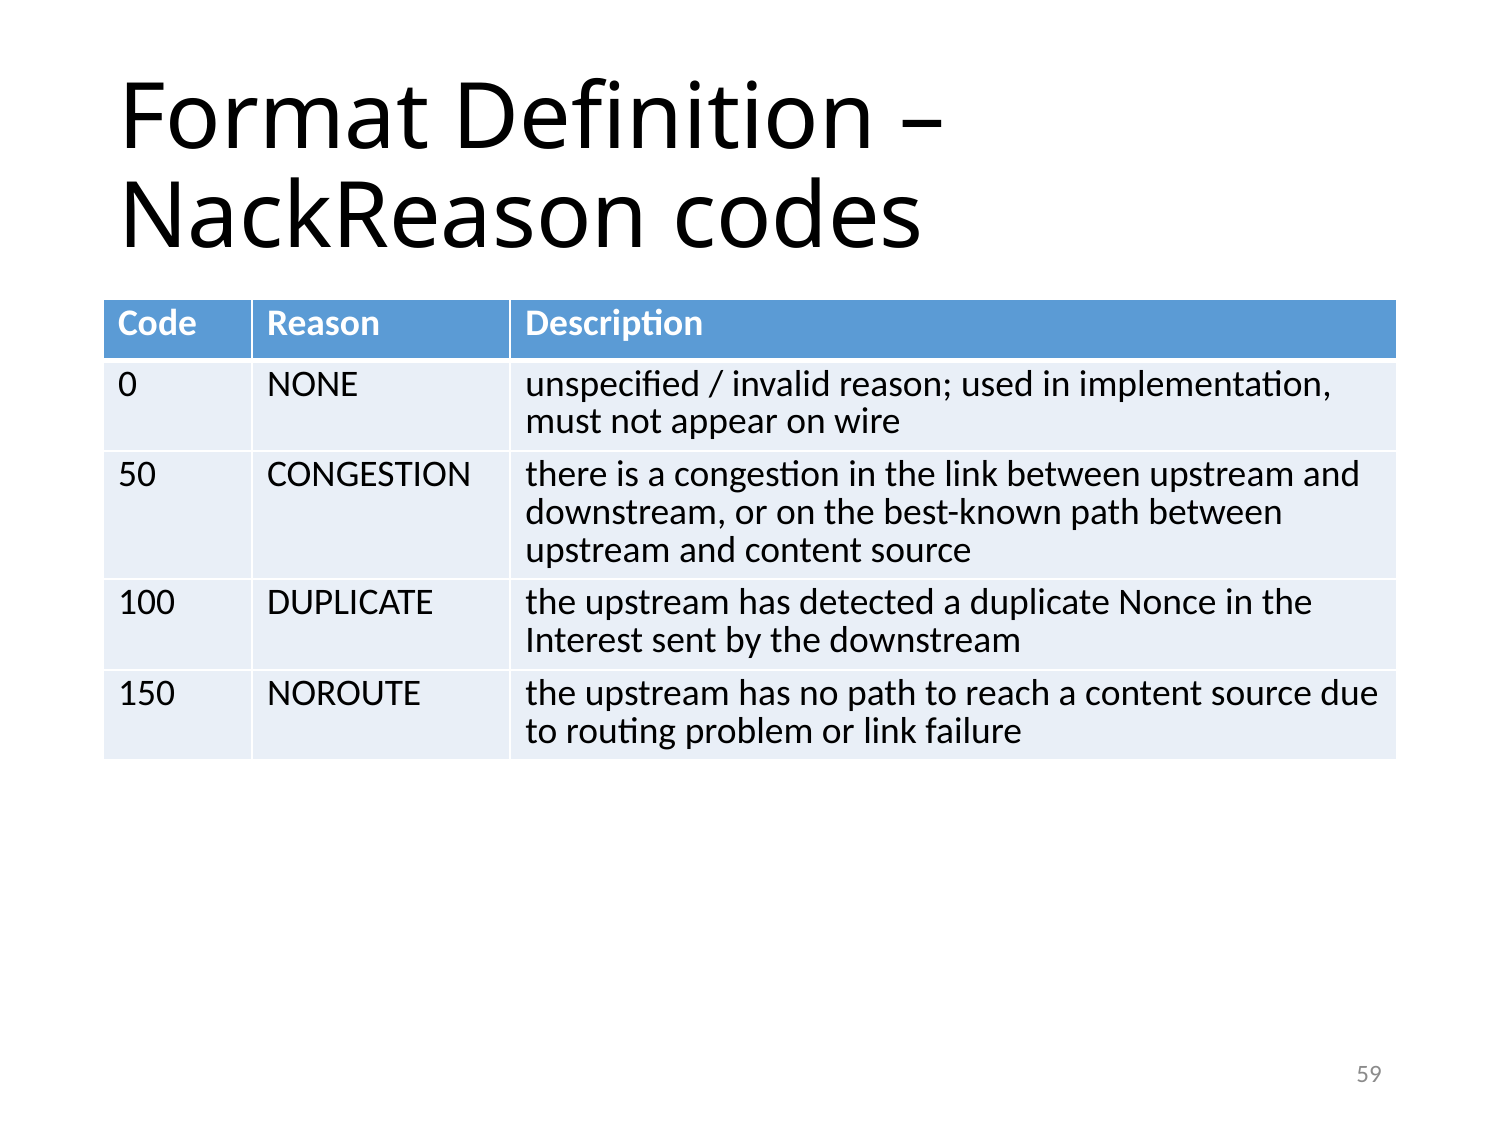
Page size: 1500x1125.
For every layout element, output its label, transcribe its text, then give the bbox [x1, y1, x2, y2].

table_cell 100 [104, 580, 251, 669]
table_header Code [104, 300, 251, 358]
table_cell NONE [253, 363, 509, 450]
table_cell DUPLICATE [253, 580, 509, 669]
table_cell 50 [104, 452, 251, 578]
table_cell the upstream has no path to reach a content source due to routing problem or link failure [511, 671, 1396, 759]
table_cell the upstream has detected a duplicate Nonce in the Interest sent by the downstream [511, 580, 1396, 669]
table_header Description [511, 300, 1396, 358]
table_cell CONGESTION [253, 452, 509, 578]
table_cell NOROUTE [253, 671, 509, 759]
table_cell 0 [104, 363, 251, 450]
title Format Definition – NackReason codes [103, 59, 1397, 278]
table_cell there is a congestion in the link between upstream and downstream, or on the best-known path between upstream and content source [511, 452, 1396, 578]
table_cell unspecified / invalid reason; used in implementation, must not appear on wire [511, 363, 1396, 450]
table_cell 150 [104, 671, 251, 759]
slide_number 59 [1059, 1042, 1397, 1103]
table_header Reason [253, 300, 509, 358]
